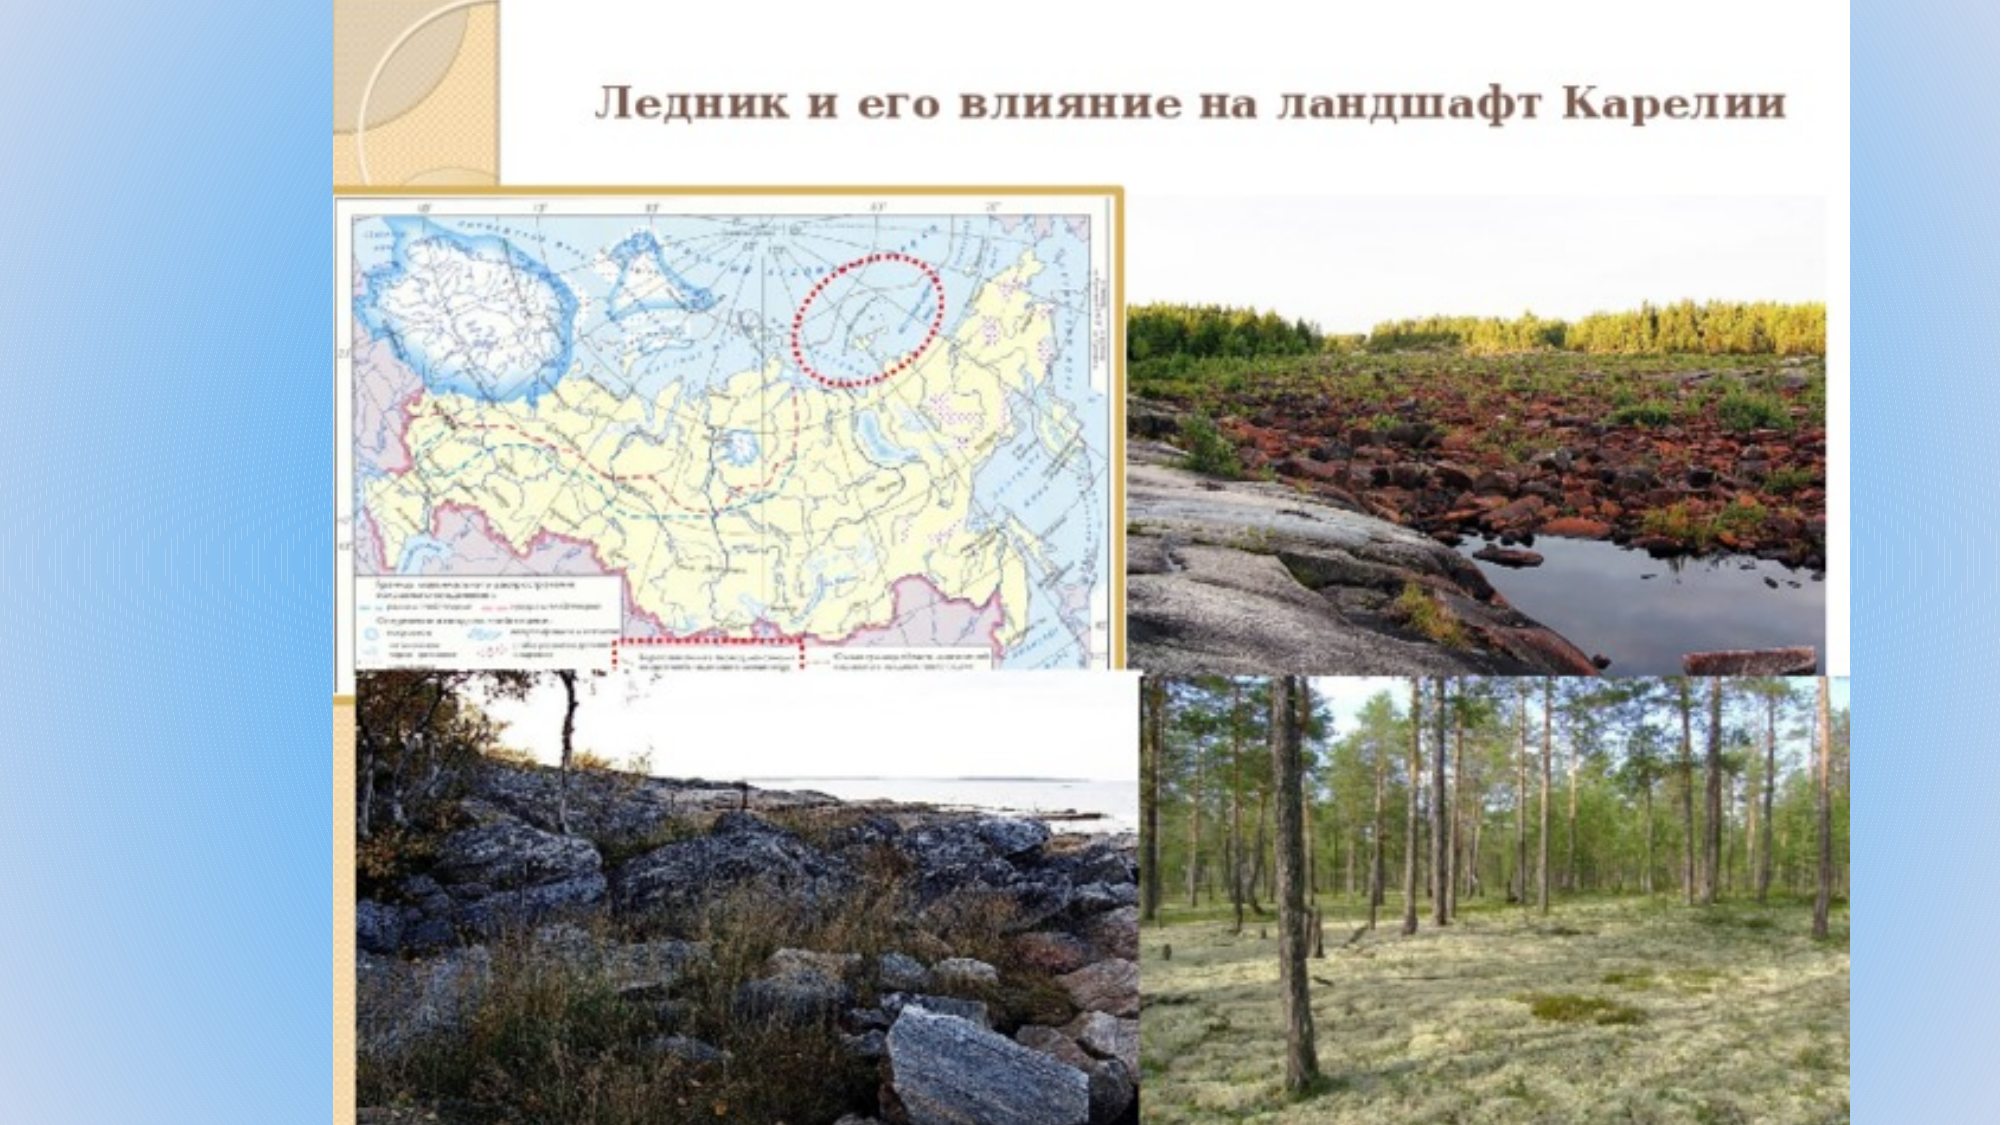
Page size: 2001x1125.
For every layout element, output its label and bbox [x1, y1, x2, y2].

picture [333, 0, 1850, 1125]
